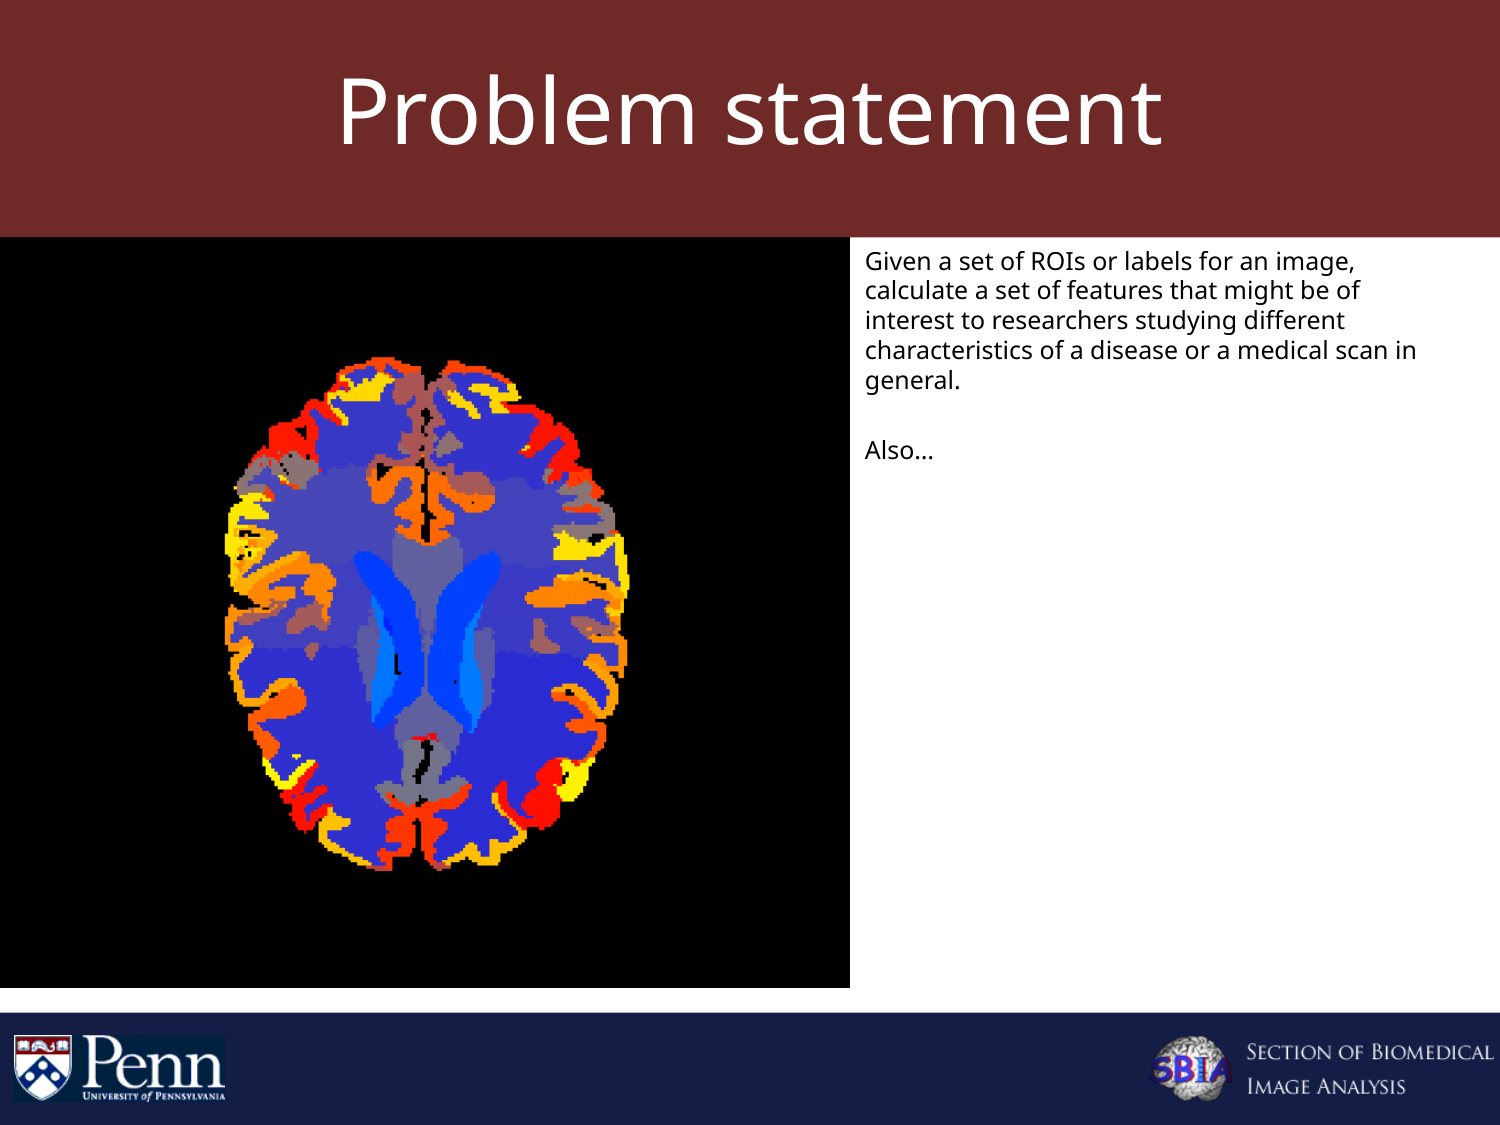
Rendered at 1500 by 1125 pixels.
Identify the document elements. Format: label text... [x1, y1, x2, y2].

picture [14, 1035, 225, 1102]
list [0, 237, 850, 988]
list Given a set of ROIs or labels for an image, calculate a set of features that might be of interest to researchers studying different characteristics of a disease or a medical scan in general. Also… [851, 237, 1463, 988]
picture [1149, 1034, 1494, 1103]
title Problem statement [75, 45, 1425, 237]
